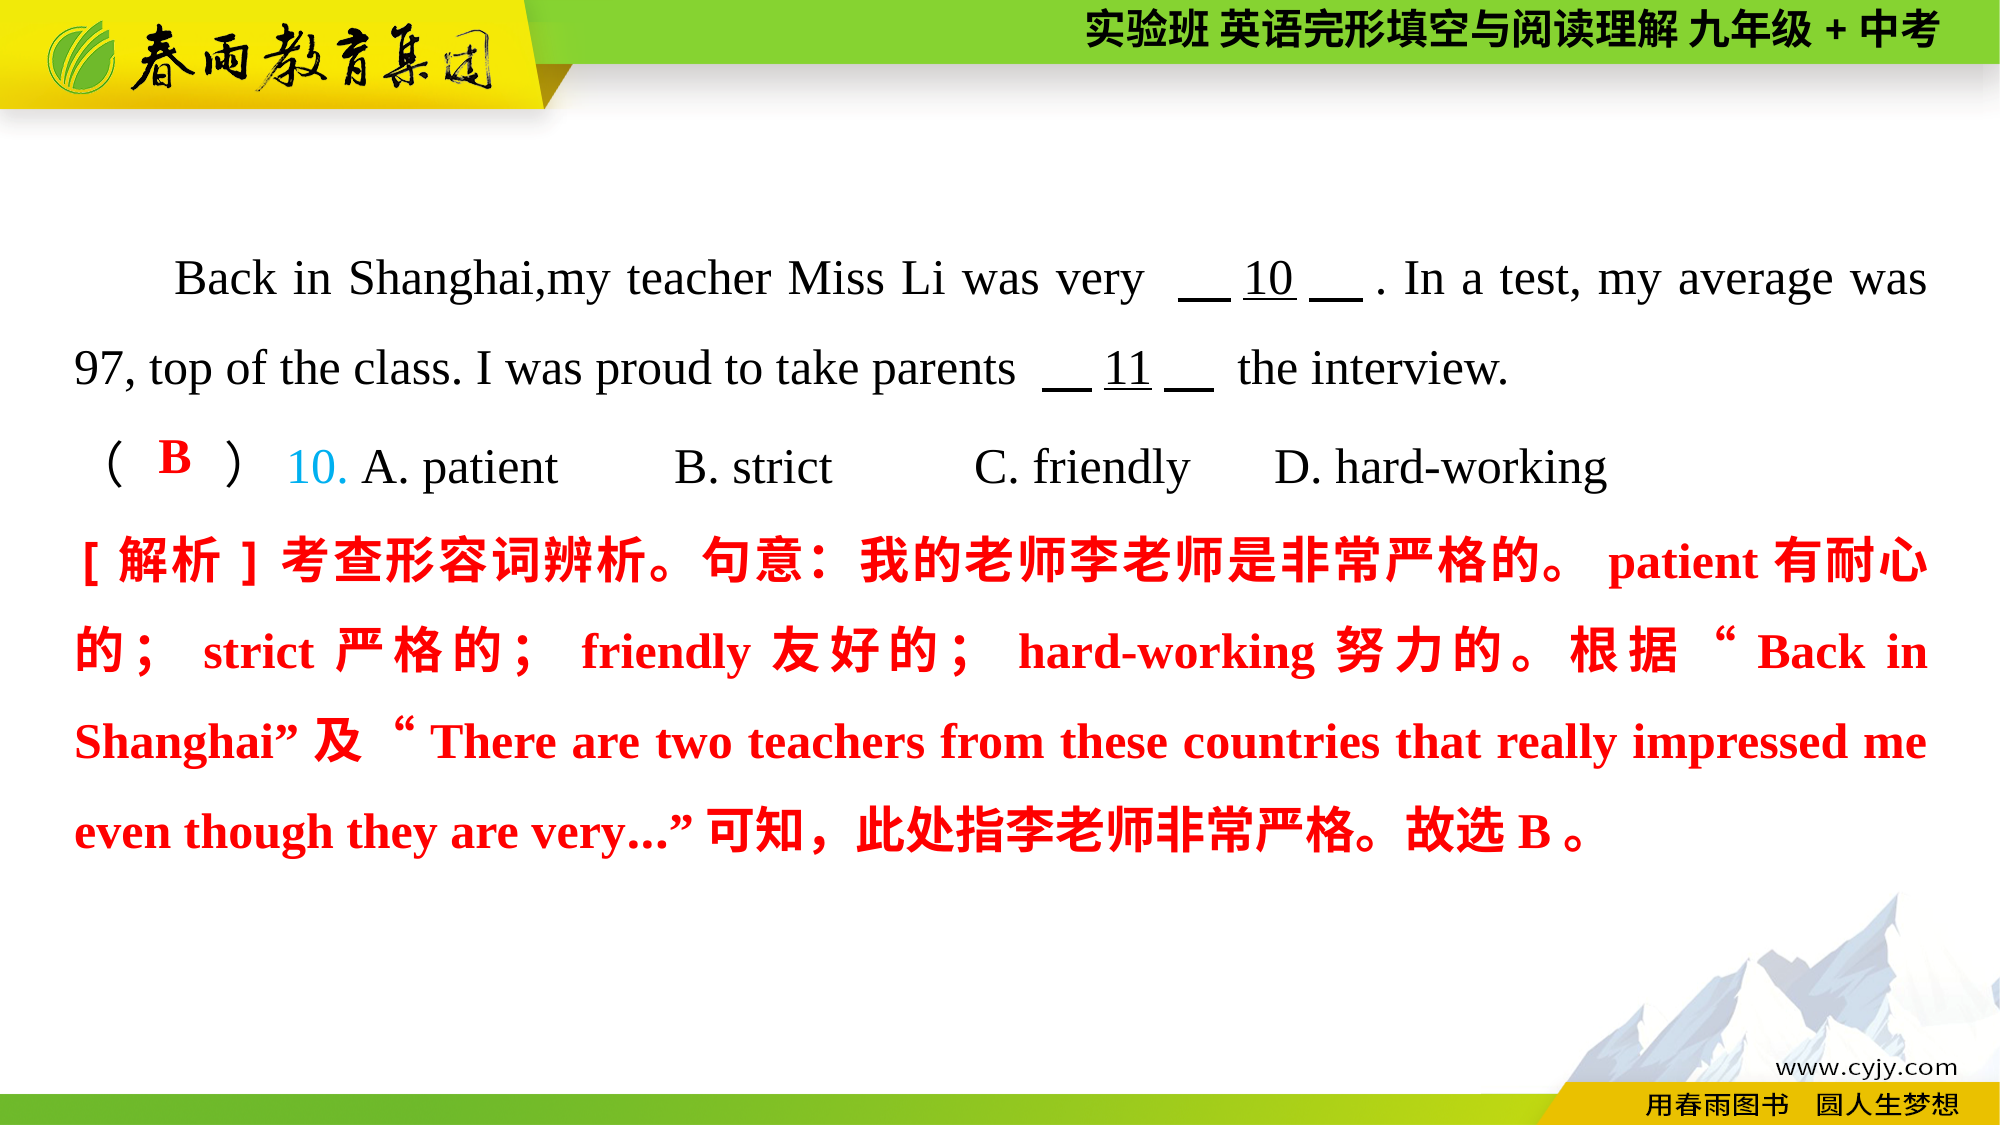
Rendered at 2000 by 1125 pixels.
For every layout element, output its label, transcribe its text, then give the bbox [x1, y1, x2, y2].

text_box B [143, 415, 207, 491]
text_box [解析]考查形容词辨析。句意：我的老师李老师是非常严格的。patient有耐心的；strict严格的；friendly友好的；hard-working努力的。根据“Back in Shanghai”及“There are two teachers from these countries that really impressed me even though they are very...”可知，此处指李老师非常严格。故选B。 [59, 501, 1944, 866]
list Back in Shanghai,my teacher Miss Li was very 10 . In a test, my average was 97, top of the class. I was proud to take parents 11 the interview. [59, 207, 1944, 404]
text_box （ ）10. A. patient B. strict C. friendly D. hard-working [59, 404, 1944, 501]
picture [0, 0, 2000, 1125]
